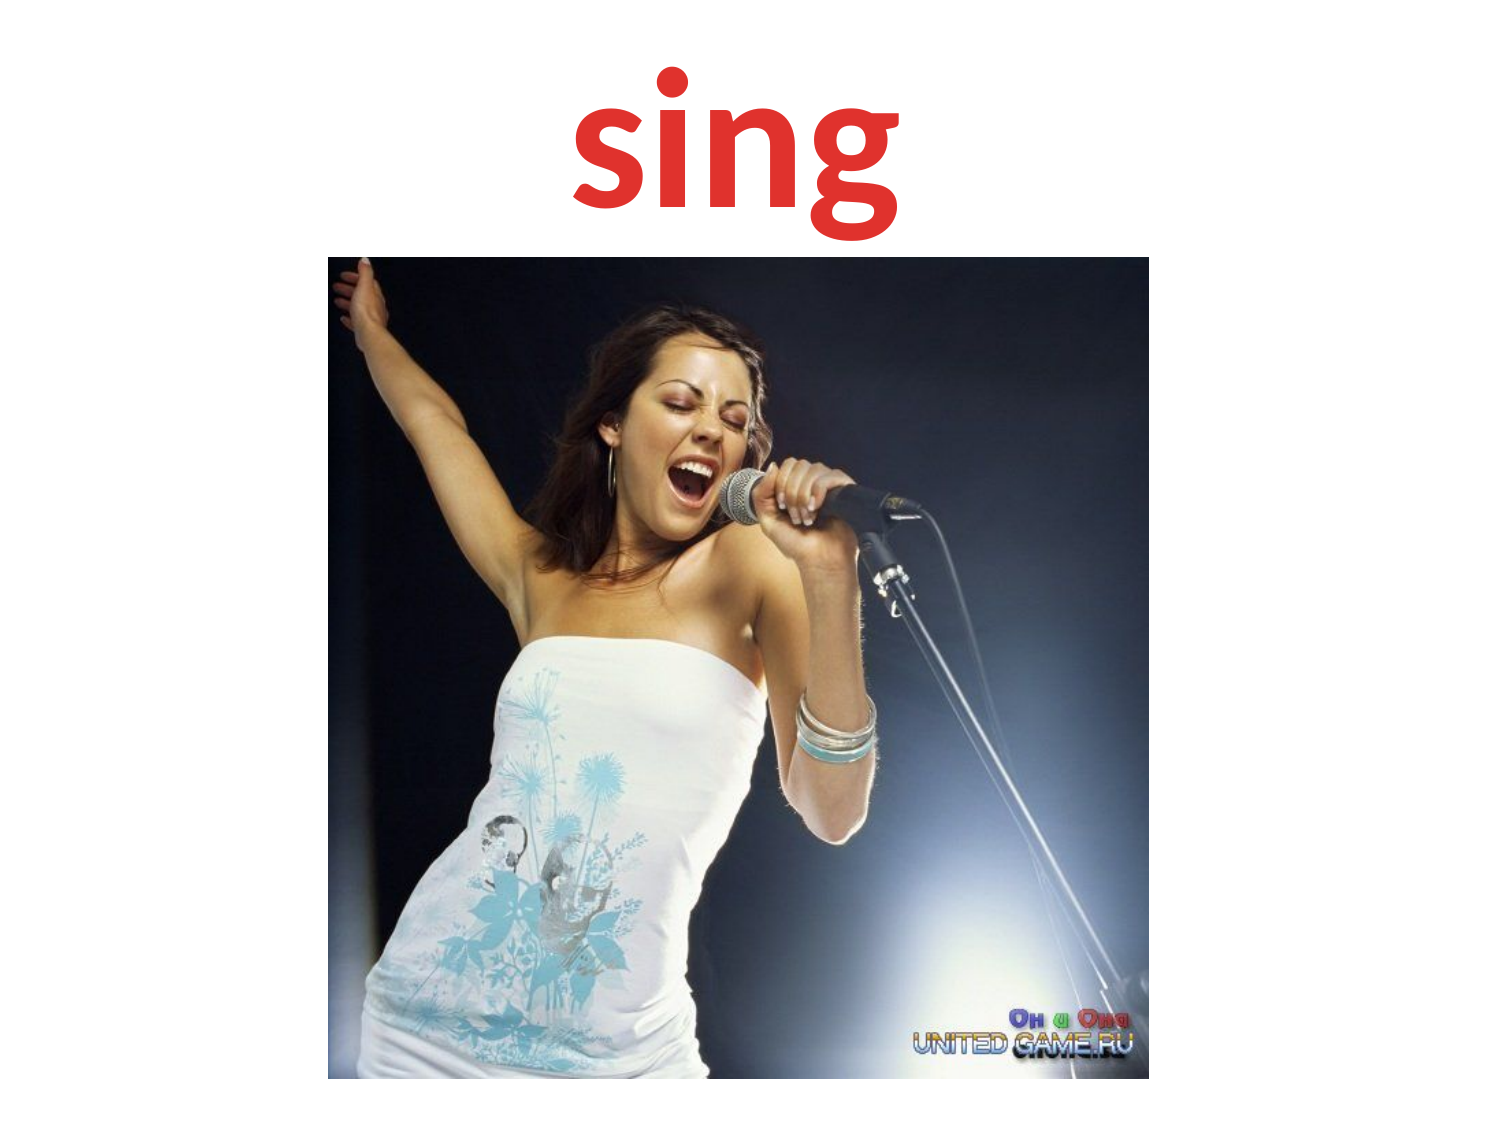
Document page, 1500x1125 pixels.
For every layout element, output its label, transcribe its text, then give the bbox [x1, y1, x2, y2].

picture [327, 257, 1149, 1079]
text_box sing [553, 0, 918, 255]
